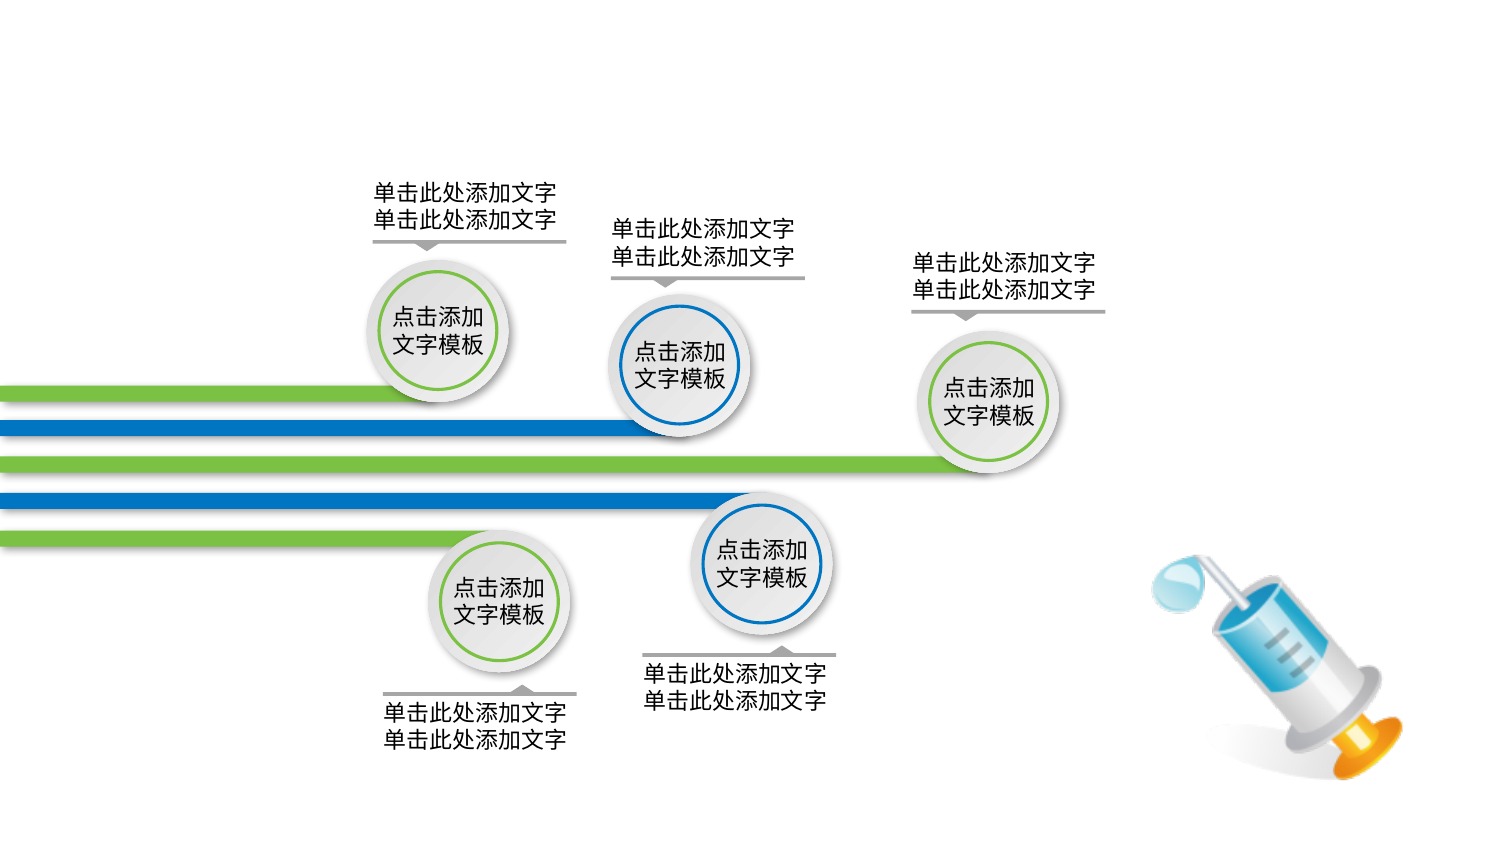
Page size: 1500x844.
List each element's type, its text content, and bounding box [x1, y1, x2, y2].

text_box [372, 239, 567, 252]
text_box 单击此处添加文字 单击此处添加文字 [629, 652, 849, 722]
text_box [0, 492, 833, 635]
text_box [513, 294, 751, 329]
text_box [0, 530, 570, 673]
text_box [382, 684, 577, 697]
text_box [0, 330, 1060, 474]
text_box 单击此处添加文字 单击此处添加文字 [359, 171, 579, 241]
text_box 单击此处添加文字 单击此处添加文字 [598, 208, 818, 277]
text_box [610, 276, 806, 288]
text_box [911, 309, 1106, 322]
text_box 单击此处添加文字 单击此处添加文字 [370, 691, 590, 761]
text_box 单击此处添加文字 单击此处添加文字 [898, 241, 1118, 310]
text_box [0, 259, 509, 403]
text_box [642, 645, 837, 657]
picture [1139, 546, 1415, 788]
